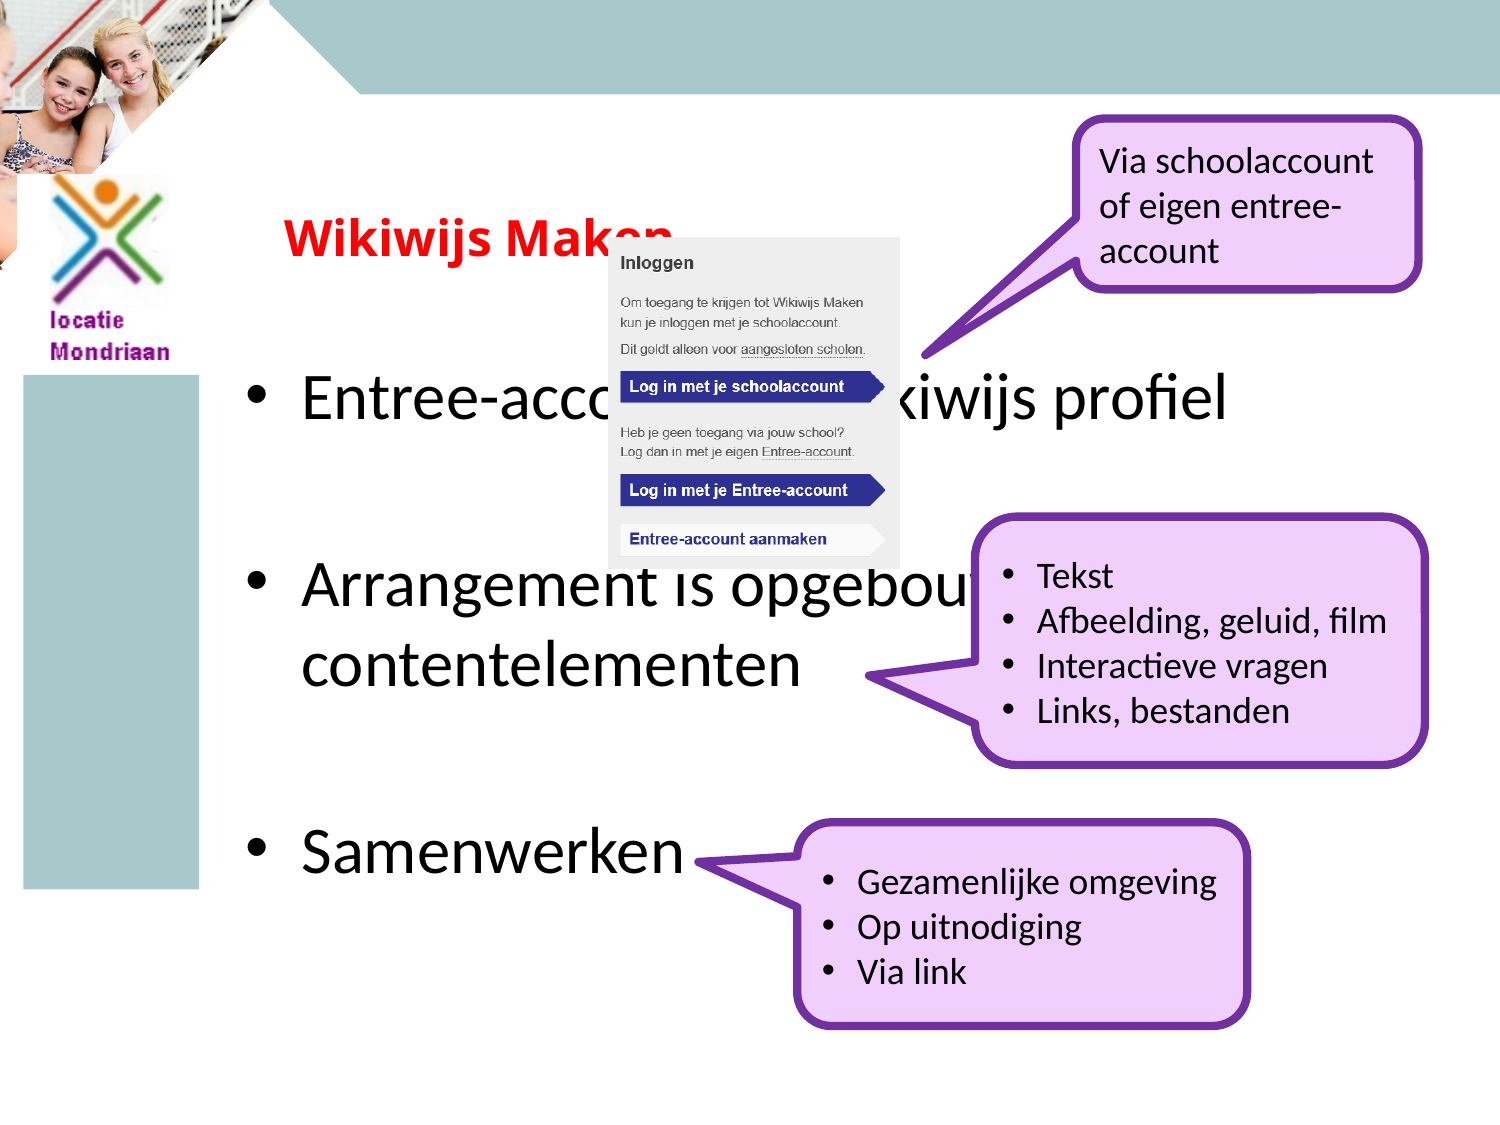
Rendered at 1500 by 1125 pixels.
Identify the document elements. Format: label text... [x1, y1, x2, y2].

list Entree-account en Wikiwijs profiel Arrangement is opgebouwd uit contentelementen Samenwerken [230, 345, 1425, 1010]
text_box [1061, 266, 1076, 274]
text_box Tekst Afbeelding, geluid, film Interactieve vragen Links, bestanden [866, 514, 1428, 768]
picture [608, 236, 901, 569]
text_box Gezamenlijke omgeving Op uitnodiging Via link [696, 820, 1250, 1029]
text_box Via schoolaccount of eigen entree-account [923, 116, 1421, 357]
picture [0, 0, 264, 360]
text_box Wikiwijs Maken [269, 199, 1073, 274]
